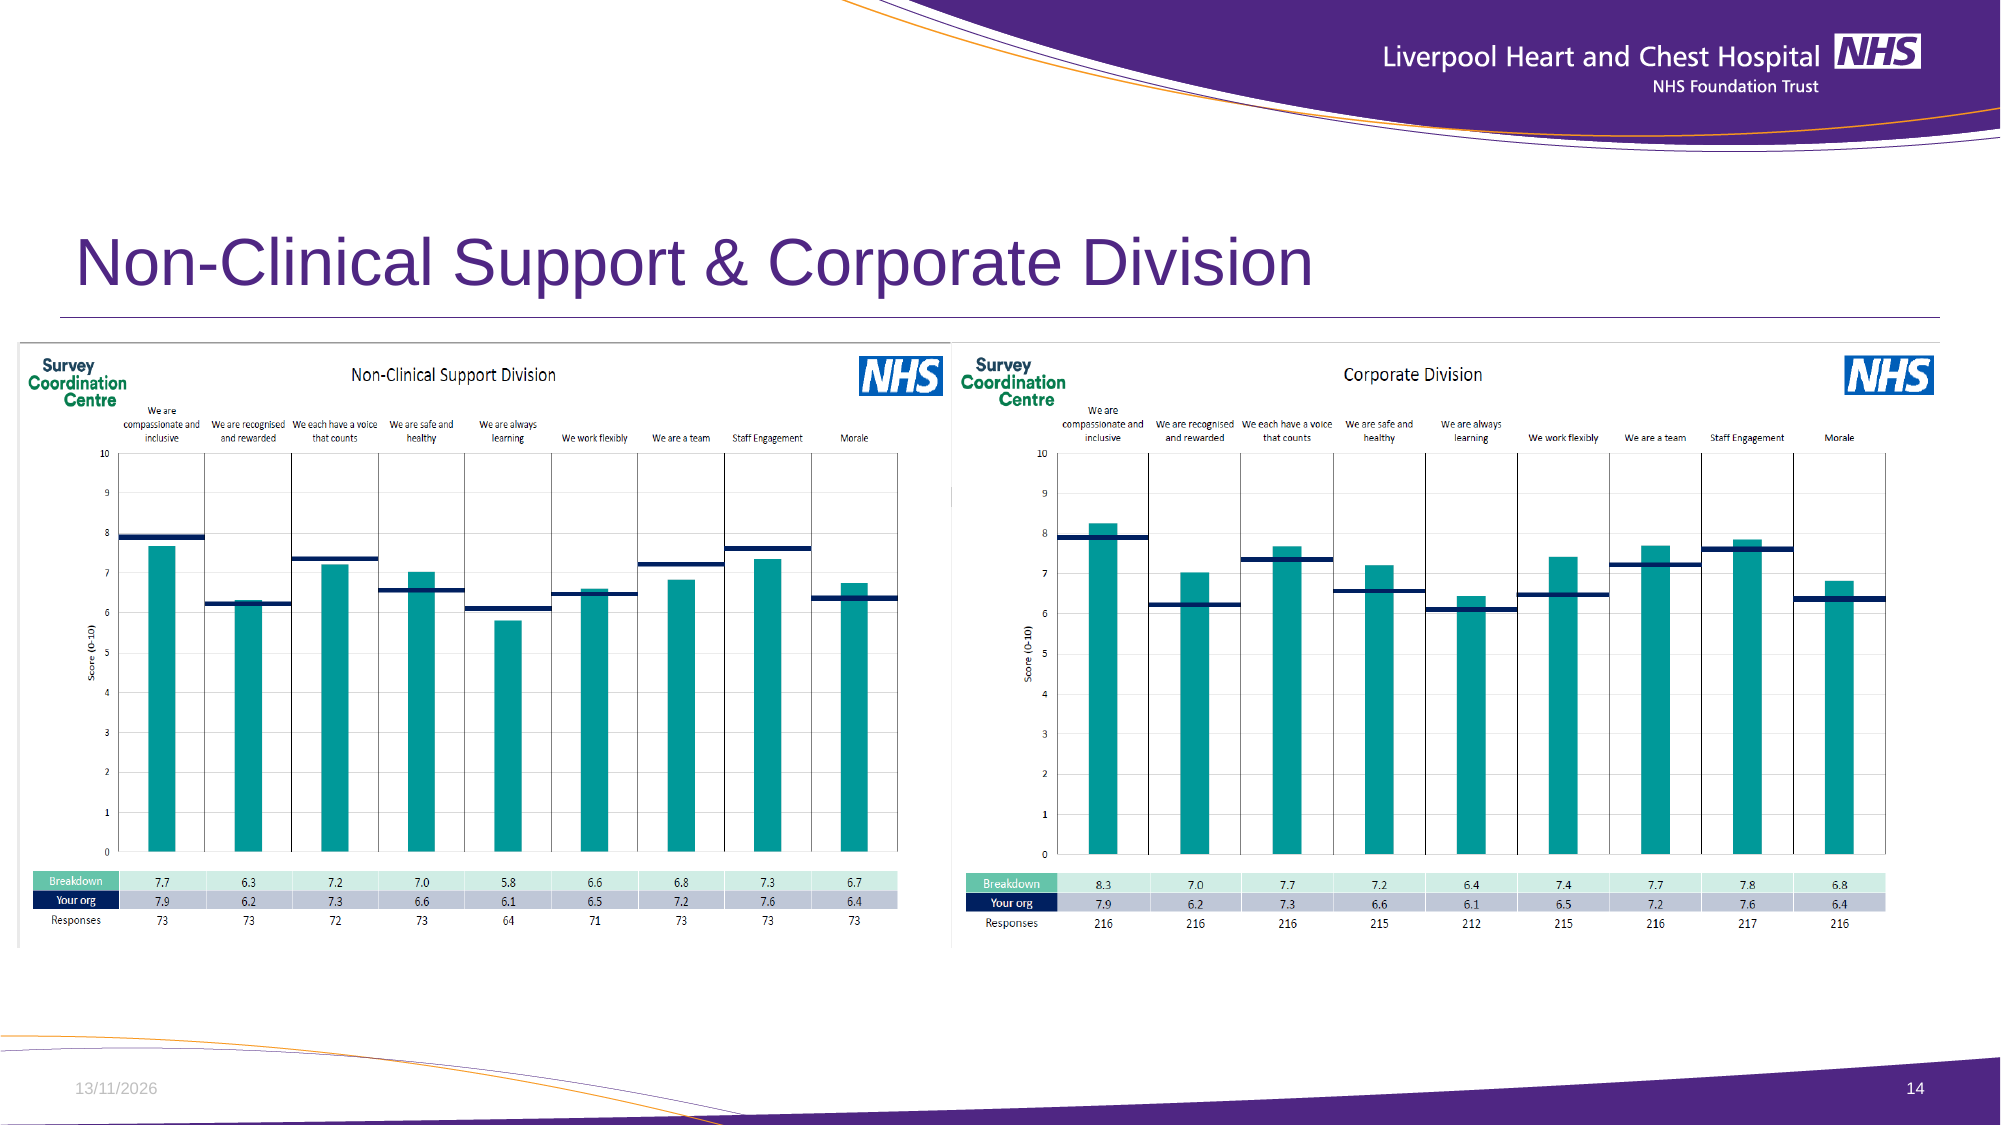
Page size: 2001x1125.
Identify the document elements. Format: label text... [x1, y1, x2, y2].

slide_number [60, 1058, 511, 1118]
slide_number 14 [1489, 1058, 1940, 1118]
picture [0, 0, 2001, 1125]
title Non-Clinical Support & Corporate Division [60, 169, 1940, 308]
